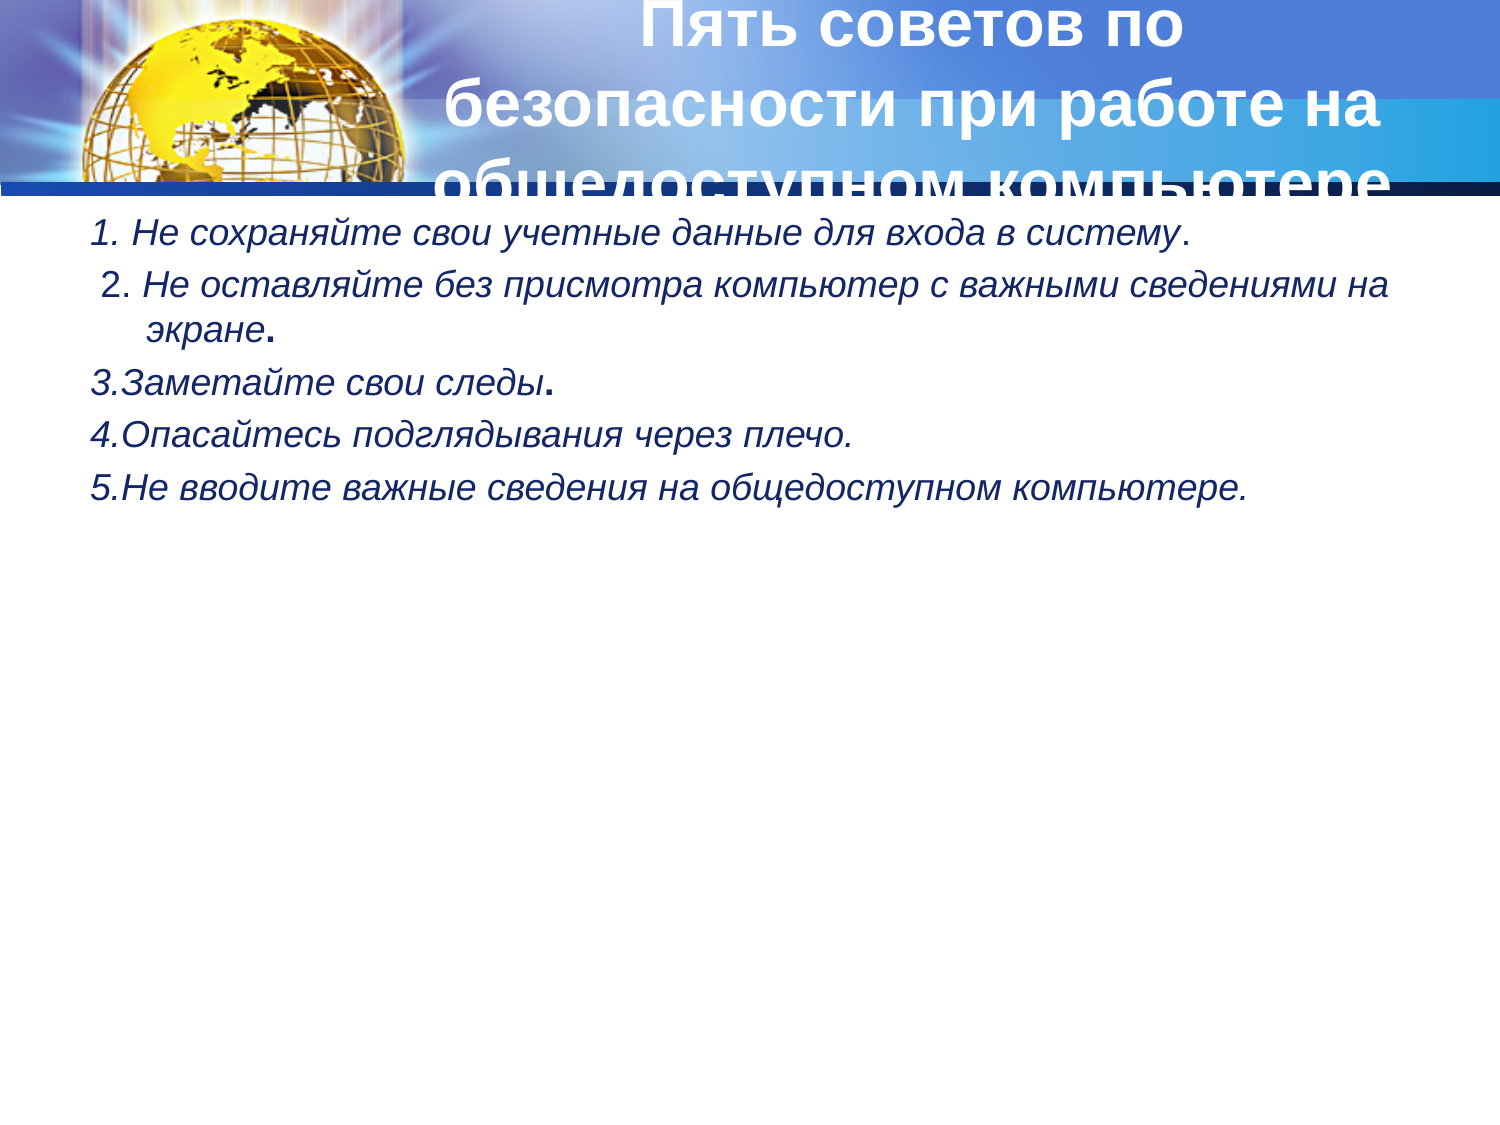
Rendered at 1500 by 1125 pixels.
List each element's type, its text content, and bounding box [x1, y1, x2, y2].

list 1. Не сохраняйте свои учетные данные для входа в систему. 2. Не оставляйте без присмотра компьютер с важными сведениями на экране. 3.Заметайте свои следы. 4.Опасайтесь подглядывания через плечо. 5.Не вводите важные сведения на общедоступном компьютере. [74, 199, 1426, 1038]
picture [0, 0, 1500, 185]
text_box 50% детей выходят в Интернет одни [298, 99, 412, 183]
title Пять советов по безопасности при работе на общедоступном компьютере [399, 99, 1426, 181]
